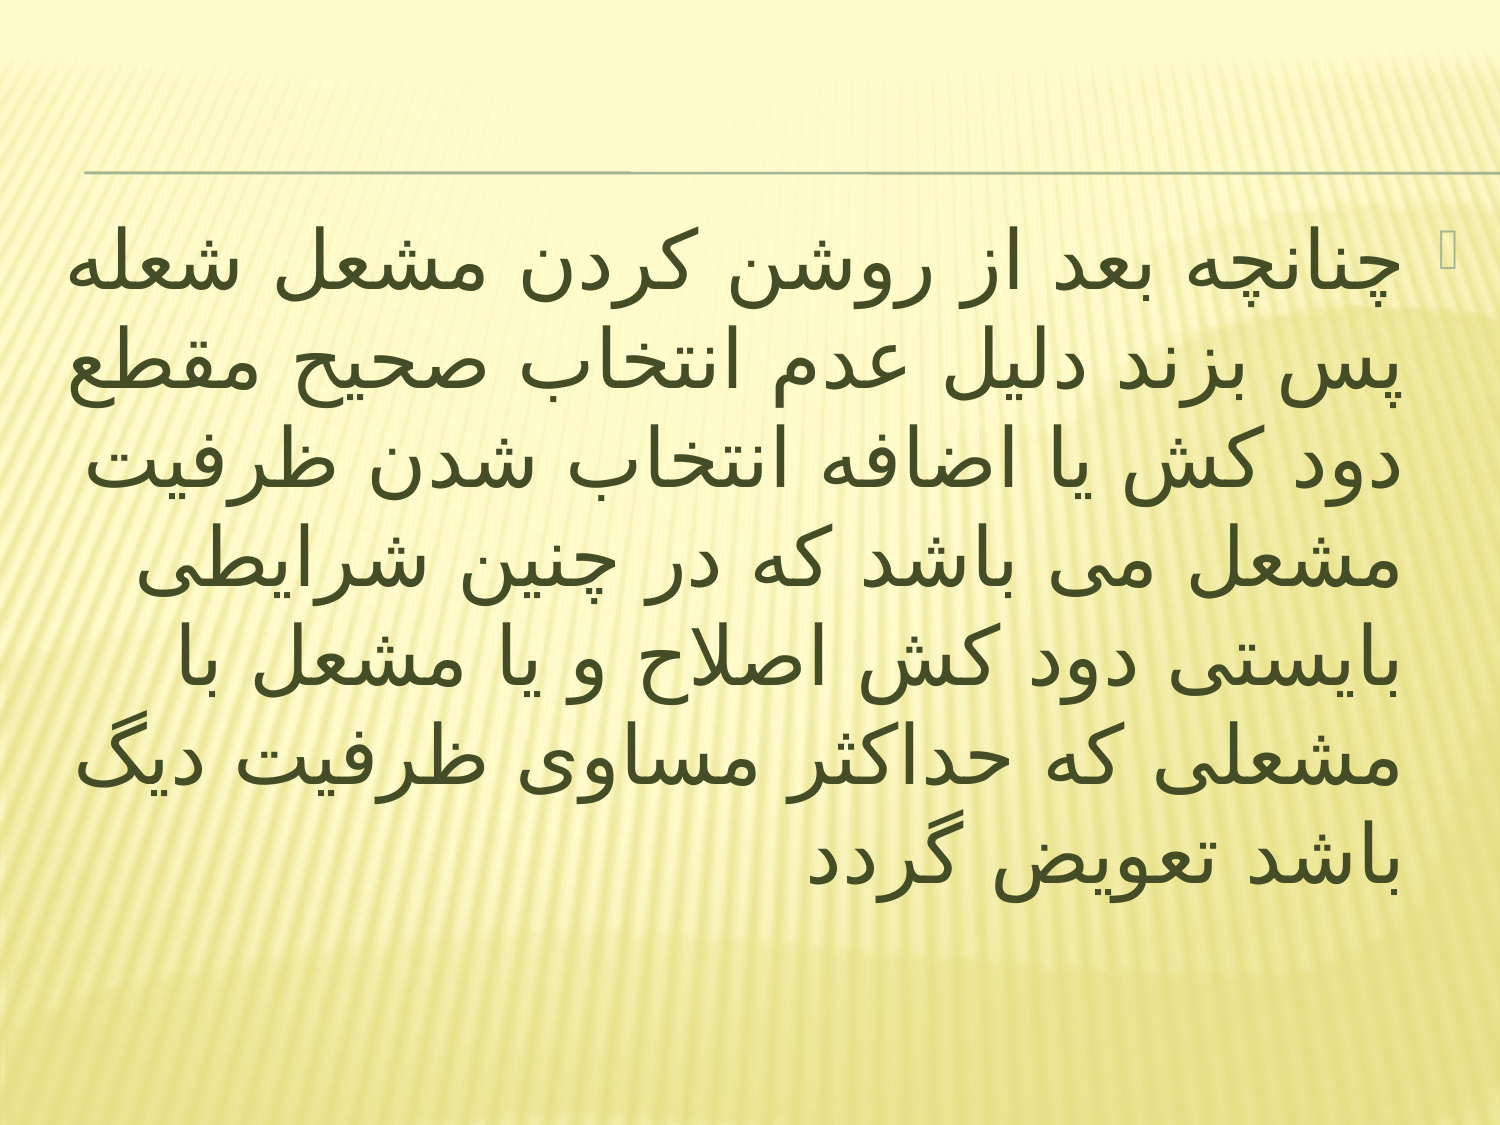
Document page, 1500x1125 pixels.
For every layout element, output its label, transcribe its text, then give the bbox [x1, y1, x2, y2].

list چنانچه بعد از روشن کردن مشعل شعله پس بزند دلیل عدم انتخاب صحیح مقطع دود کش یا اضافه انتخاب شدن ظرفیت مشعل می باشد که در چنین شرایطی بایستی دود کش اصلاح و یا مشعل با مشعلی که حداکثر مساوی ظرفیت دیگ باشد تعویض گردد [46, 199, 1472, 942]
